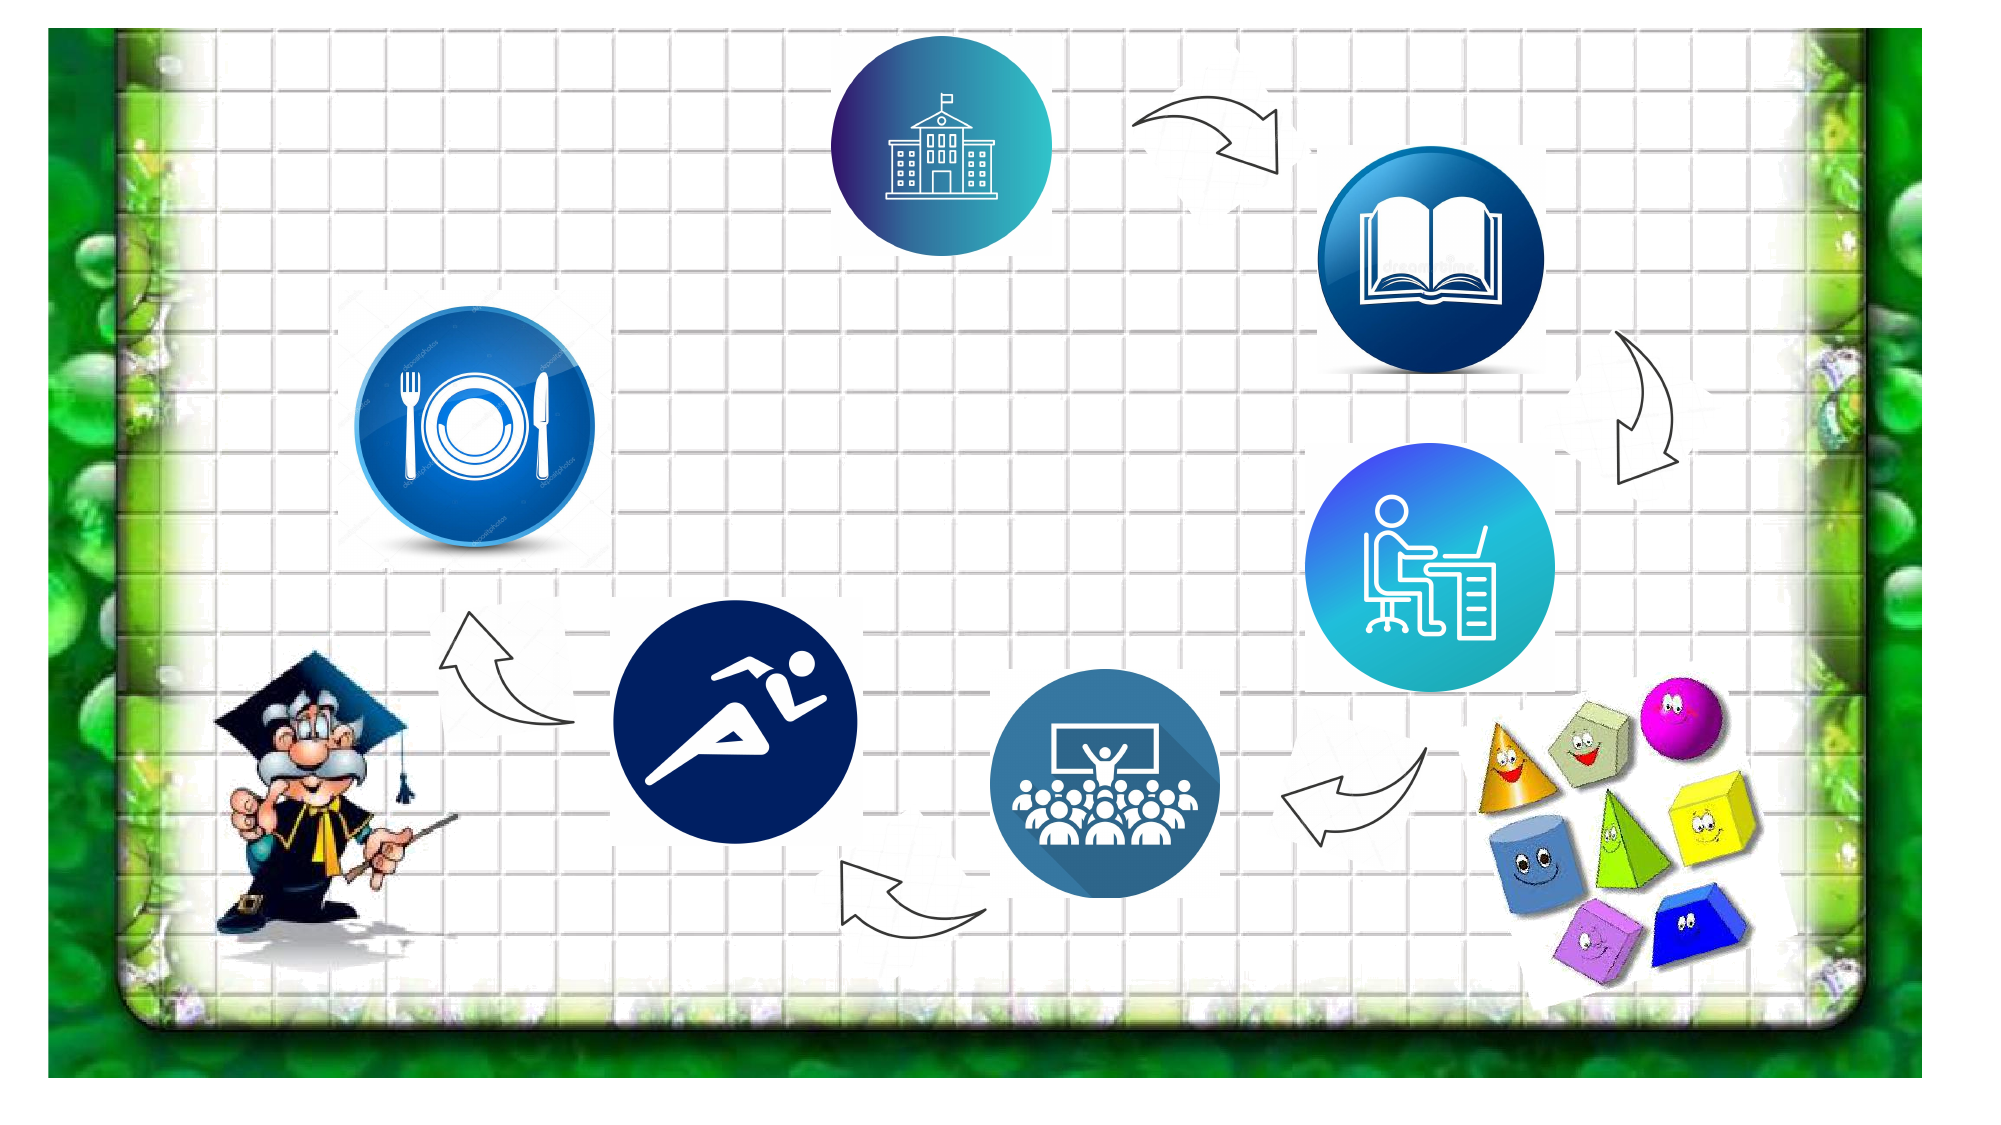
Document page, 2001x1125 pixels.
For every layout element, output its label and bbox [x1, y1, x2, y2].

picture [48, 28, 1922, 1078]
